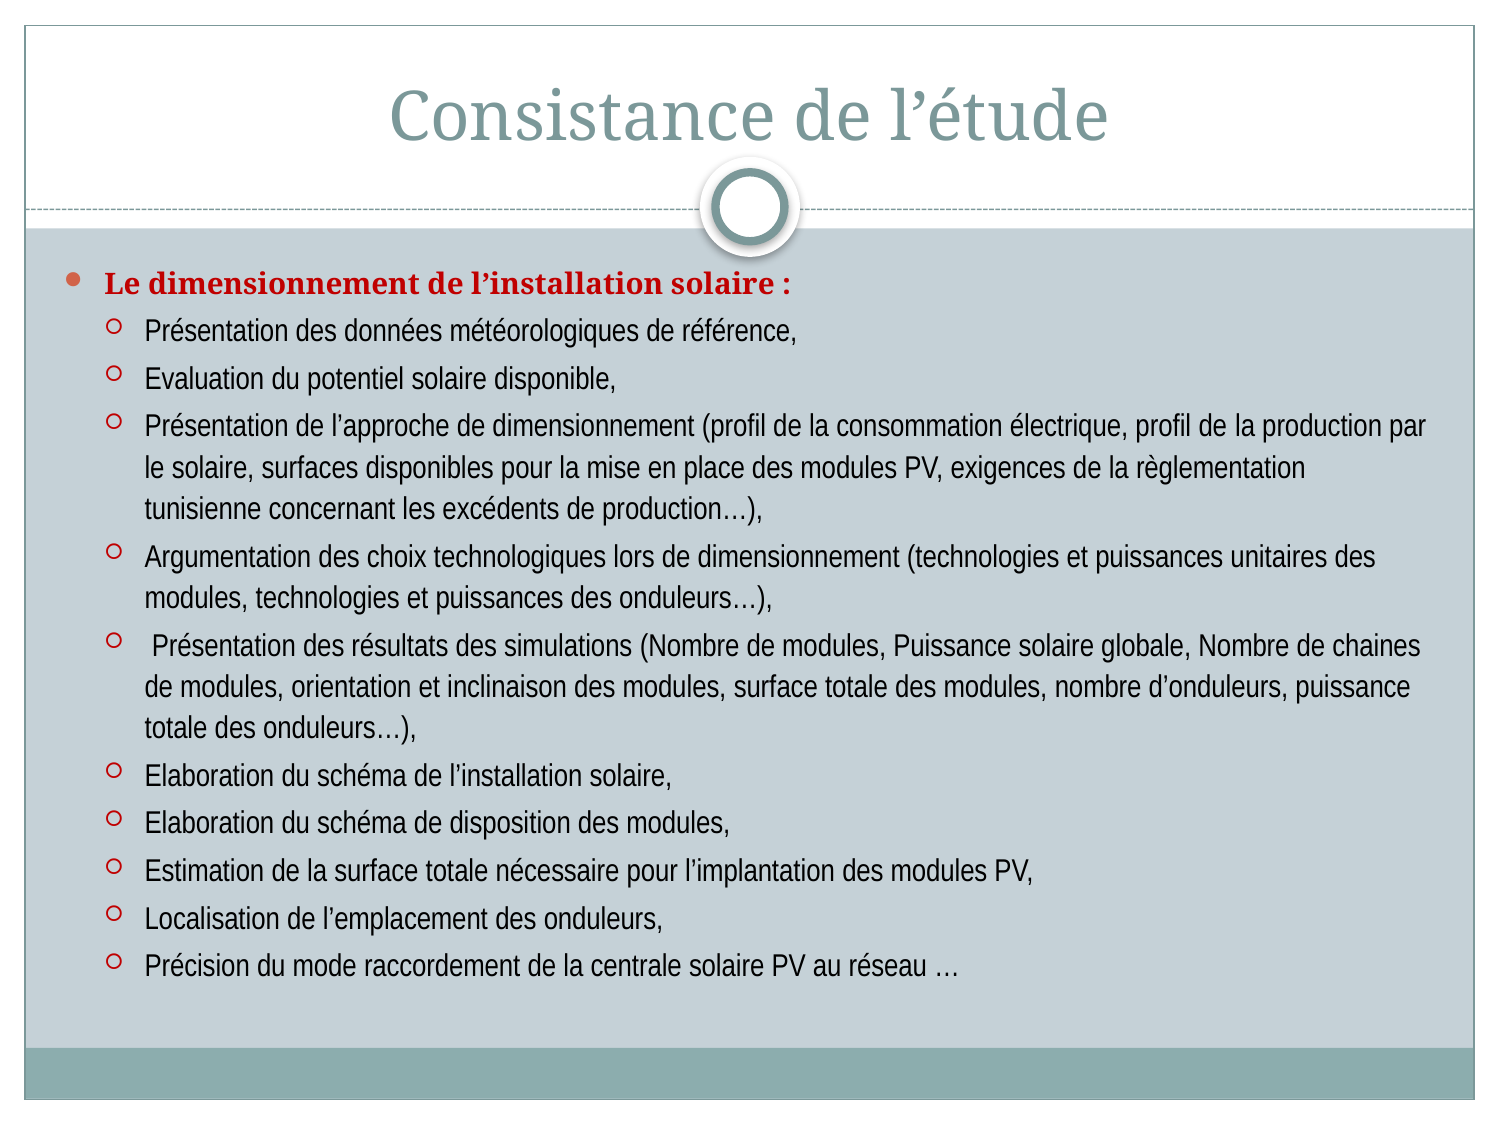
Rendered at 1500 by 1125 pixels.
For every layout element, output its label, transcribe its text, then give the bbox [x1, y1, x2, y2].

list Le dimensionnement de l’installation solaire : Présentation des données météorologiques de référence, Evaluation du potentiel solaire disponible, Présentation de l’approche de dimensionnement (profil de la consommation électrique, profil de la production par le solaire, surfaces disponibles pour la mise en place des modules PV, exigences de la règlementation tunisienne concernant les excédents de production…), Argumentation des choix technologiques lors de dimensionnement (technologies et puissances unitaires des modules, technologies et puissances des onduleurs…), Présentation des résultats des simulations (Nombre de modules, Puissance solaire globale, Nombre de chaines de modules, orientation et inclinaison des modules, surface totale des modules, nombre d’onduleurs, puissance totale des onduleurs…), Elaboration du schéma de l’installation solaire, Elaboration du schéma de disposition des modules, Estimation de la surface totale nécessaire pour l’implantation des modules PV, Localisation de l’emplacement des onduleurs, Précision du mode raccordement de la centrale solaire PV au réseau … [49, 250, 1445, 1001]
title Consistance de l’étude [49, 37, 1450, 162]
